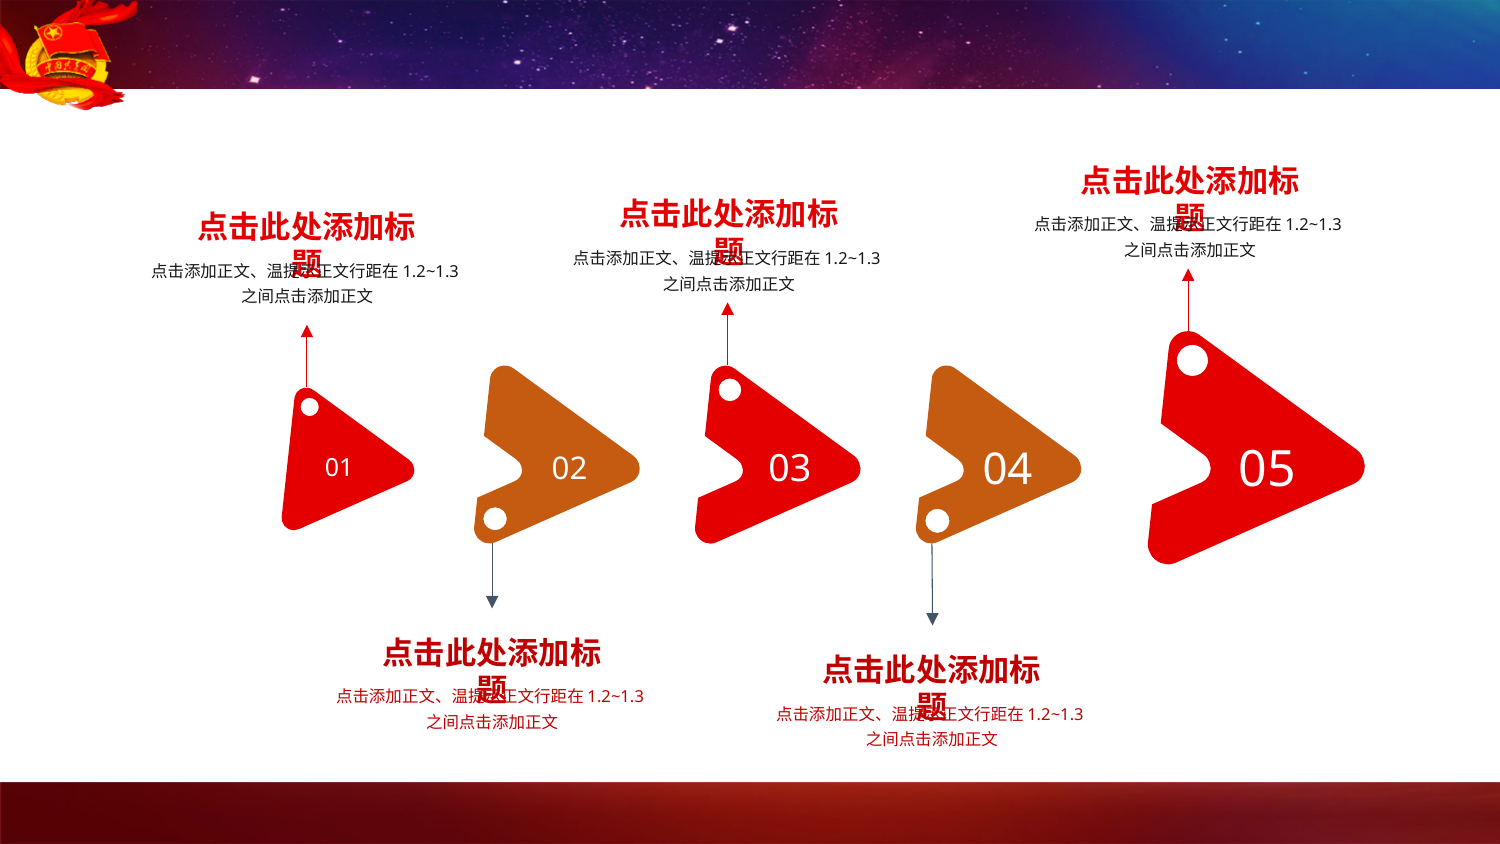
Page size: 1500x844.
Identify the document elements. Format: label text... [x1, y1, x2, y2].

text_box 点击添加正文、温提示正文行距在1.2~1.3之间点击添加正文 [135, 247, 479, 314]
picture [0, 783, 1500, 844]
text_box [1147, 268, 1365, 565]
text_box 点击此处添加标题 [792, 642, 1072, 690]
text_box 点击此处添加标题 [352, 625, 632, 673]
picture [0, 0, 1500, 112]
text_box 点击此处添加标题 [1050, 153, 1330, 201]
text_box 点击添加正文、温提示正文行距在1.2~1.3之间点击添加正文 [320, 673, 664, 740]
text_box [252, 324, 396, 540]
text_box 点击此处添加标题 [589, 186, 869, 234]
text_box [915, 365, 1082, 626]
text_box 点击添加正文、温提示正文行距在1.2~1.3之间点击添加正文 [1018, 201, 1362, 268]
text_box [658, 302, 838, 556]
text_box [474, 365, 640, 609]
text_box 点击添加正文、温提示正文行距在1.2~1.3之间点击添加正文 [556, 234, 901, 301]
text_box 点击此处添加标题 [167, 199, 447, 247]
text_box 点击添加正文、温提示正文行距在1.2~1.3之间点击添加正文 [759, 690, 1104, 757]
